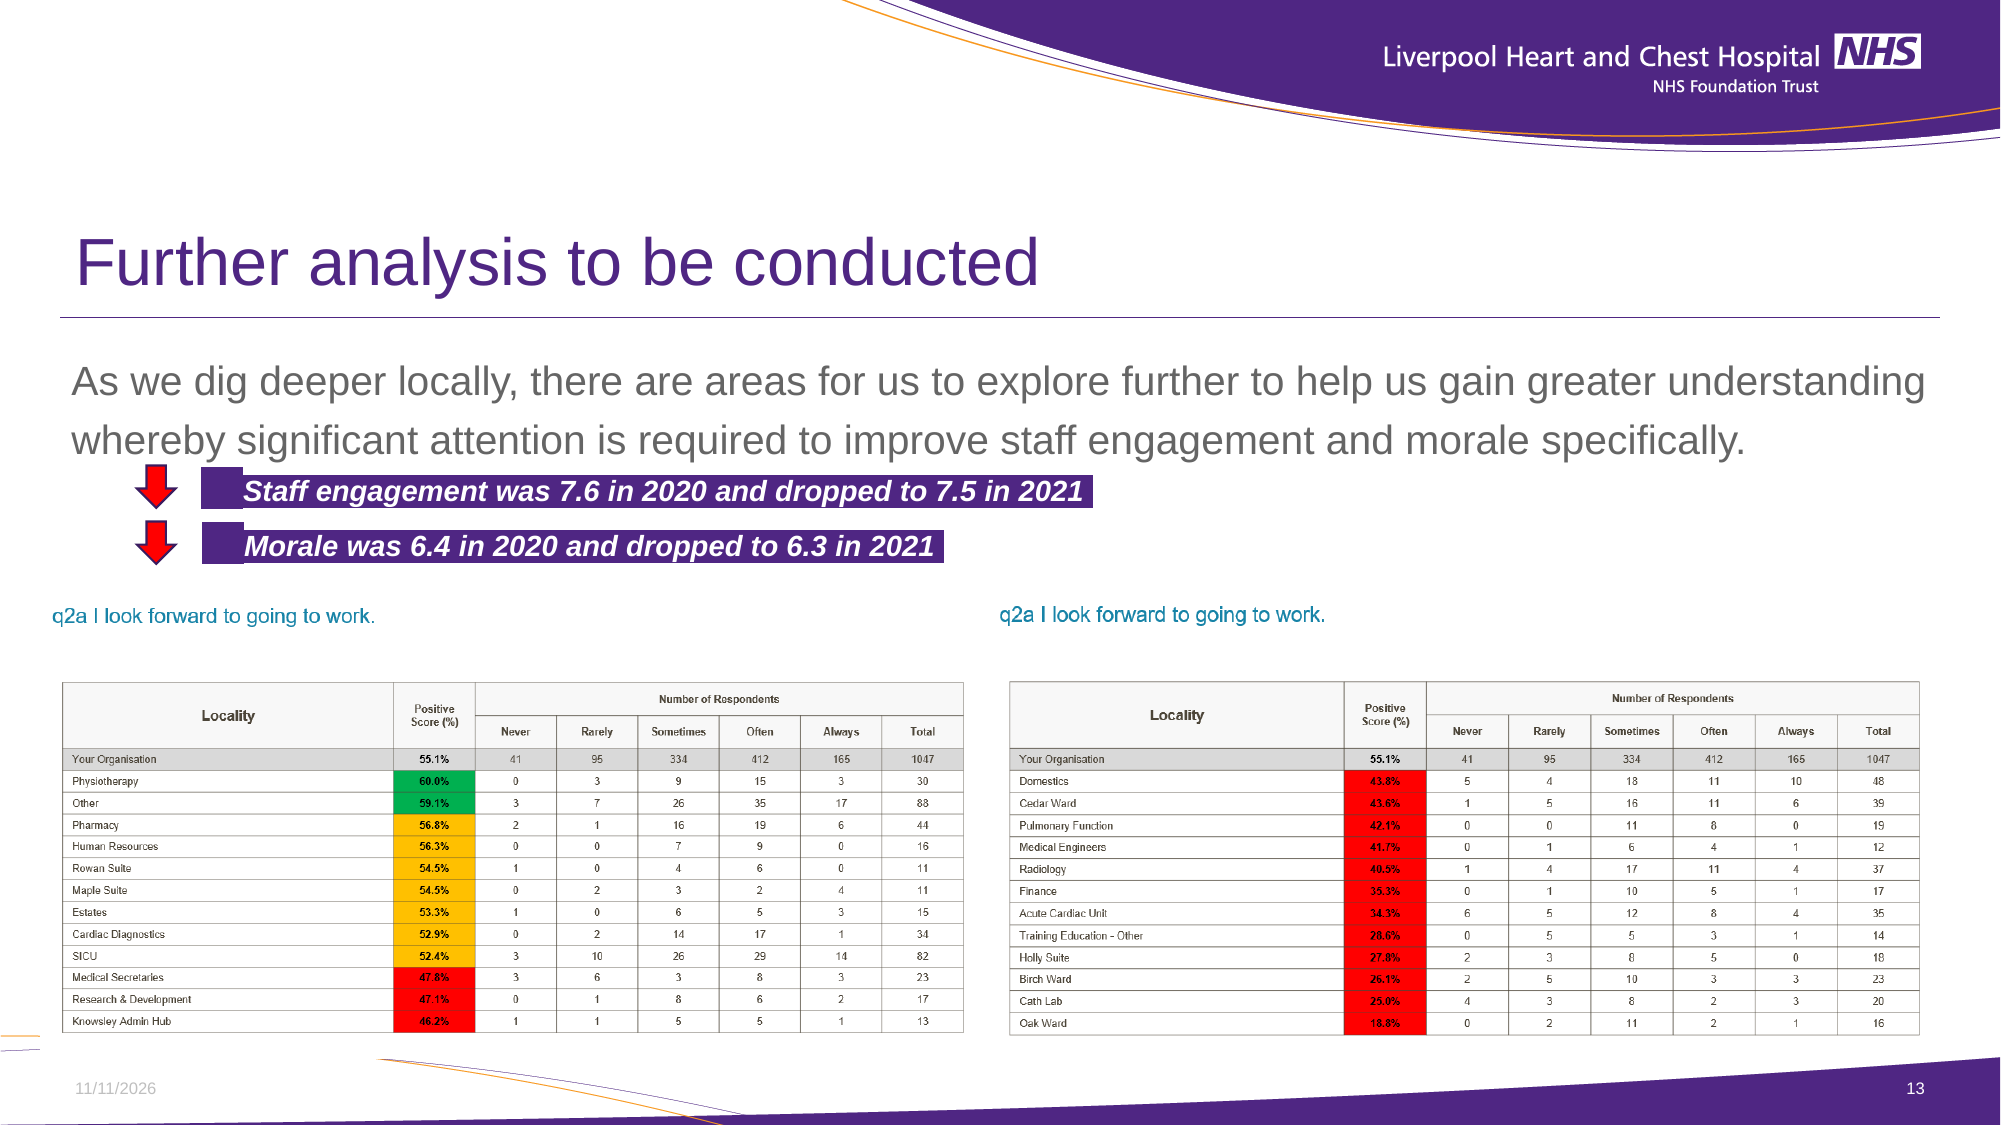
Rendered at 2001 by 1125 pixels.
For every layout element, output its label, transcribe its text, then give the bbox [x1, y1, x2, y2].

text_box As we dig deeper locally, there are areas for us to explore further to help us gain greater understanding whereby significant attention is required to improve staff engagement and morale specifically. [60, 339, 1940, 478]
text_box [134, 464, 179, 510]
text_box Staff engagement was 7.6 in 2020 and dropped to 7.5 in 2021 [186, 456, 1187, 517]
title Further analysis to be conducted [60, 168, 1940, 307]
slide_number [60, 1059, 511, 1118]
text_box [134, 520, 179, 566]
text_box Morale was 6.4 in 2020 and dropped to 6.3 in 2021 [187, 511, 1188, 572]
picture [0, 0, 2001, 1125]
slide_number 13 [1489, 1058, 1940, 1118]
